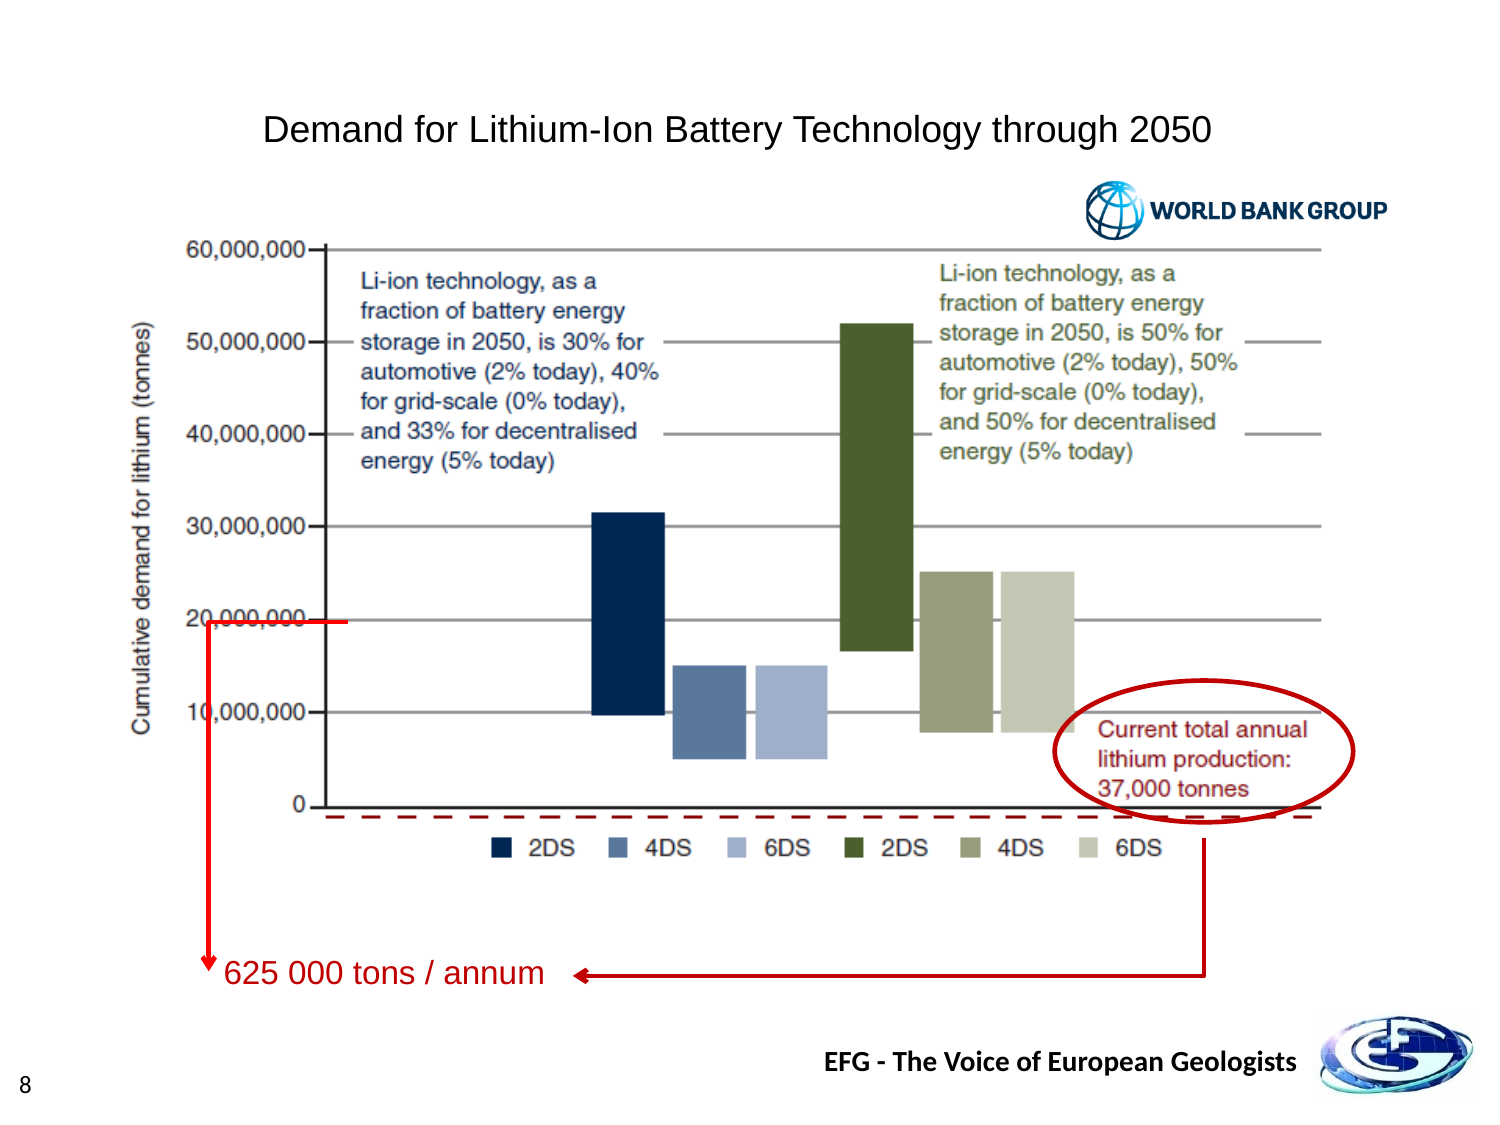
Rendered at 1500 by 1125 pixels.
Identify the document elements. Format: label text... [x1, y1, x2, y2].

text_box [206, 621, 563, 1000]
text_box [726, 1011, 1477, 1103]
text_box Demand for Lithium-Ion Battery Technology through 2050 [247, 97, 1228, 158]
picture [111, 172, 1399, 870]
slide_number 8 [4, 1053, 355, 1114]
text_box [572, 680, 1354, 977]
